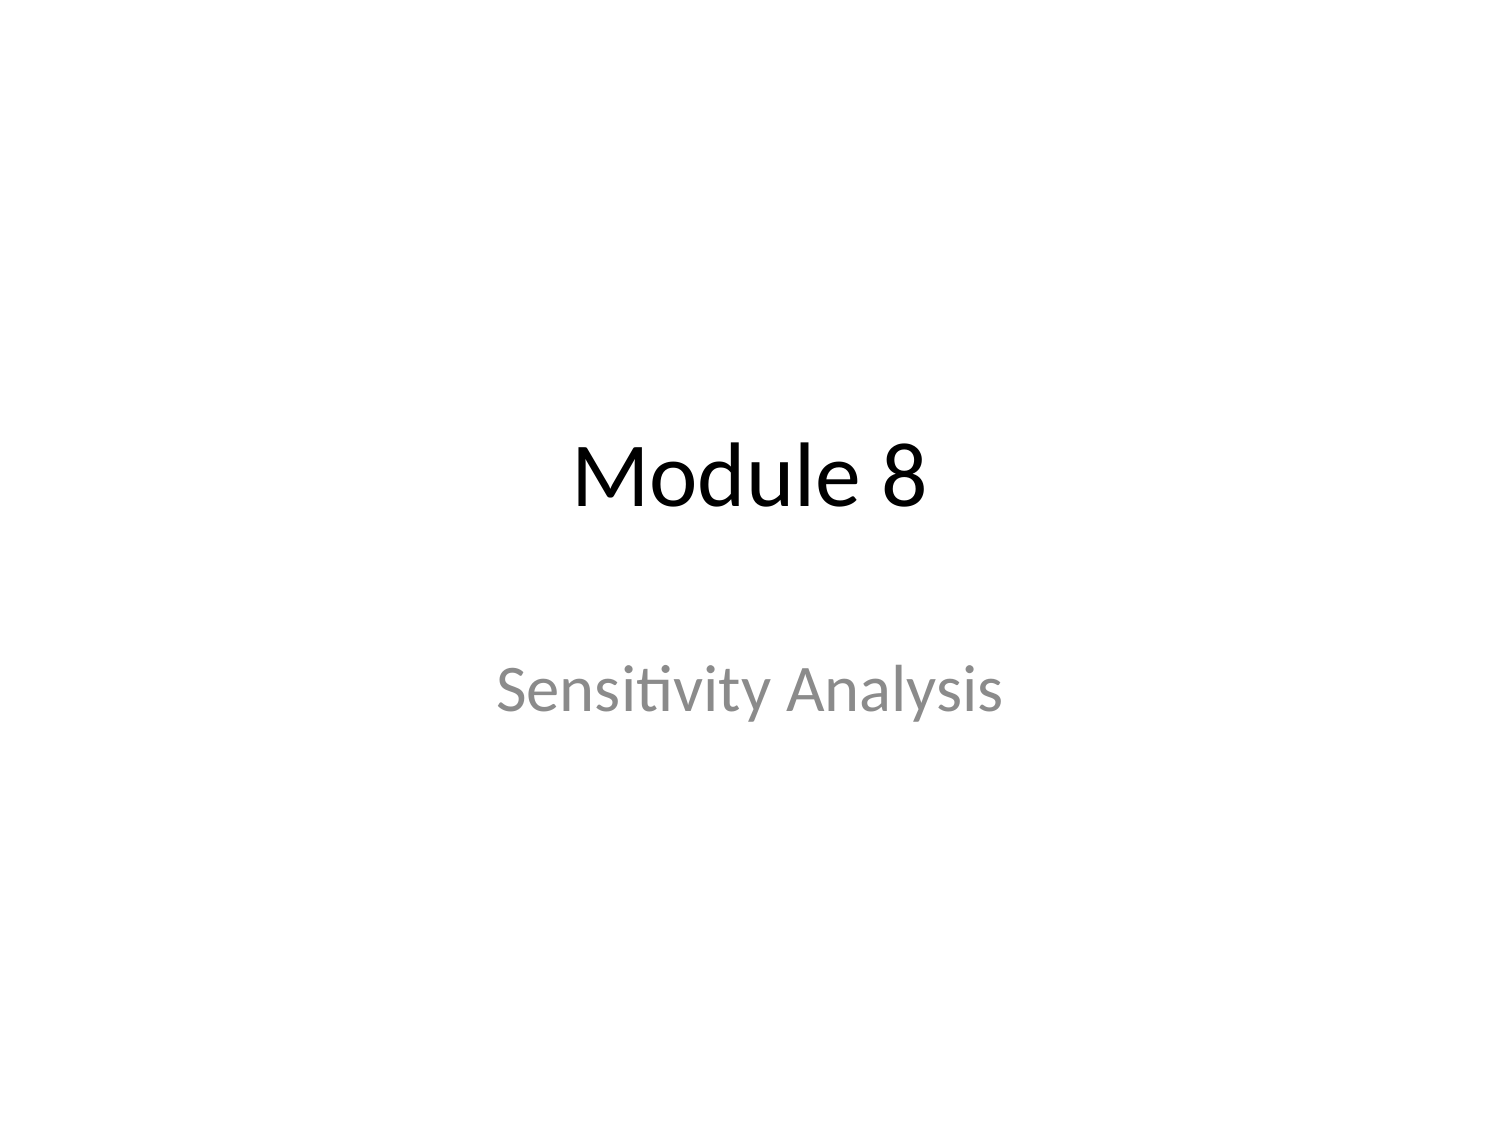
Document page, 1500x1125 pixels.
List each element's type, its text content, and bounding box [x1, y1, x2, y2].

subtitle Sensitivity Analysis [225, 637, 1275, 925]
title Module 8 [112, 349, 1388, 591]
